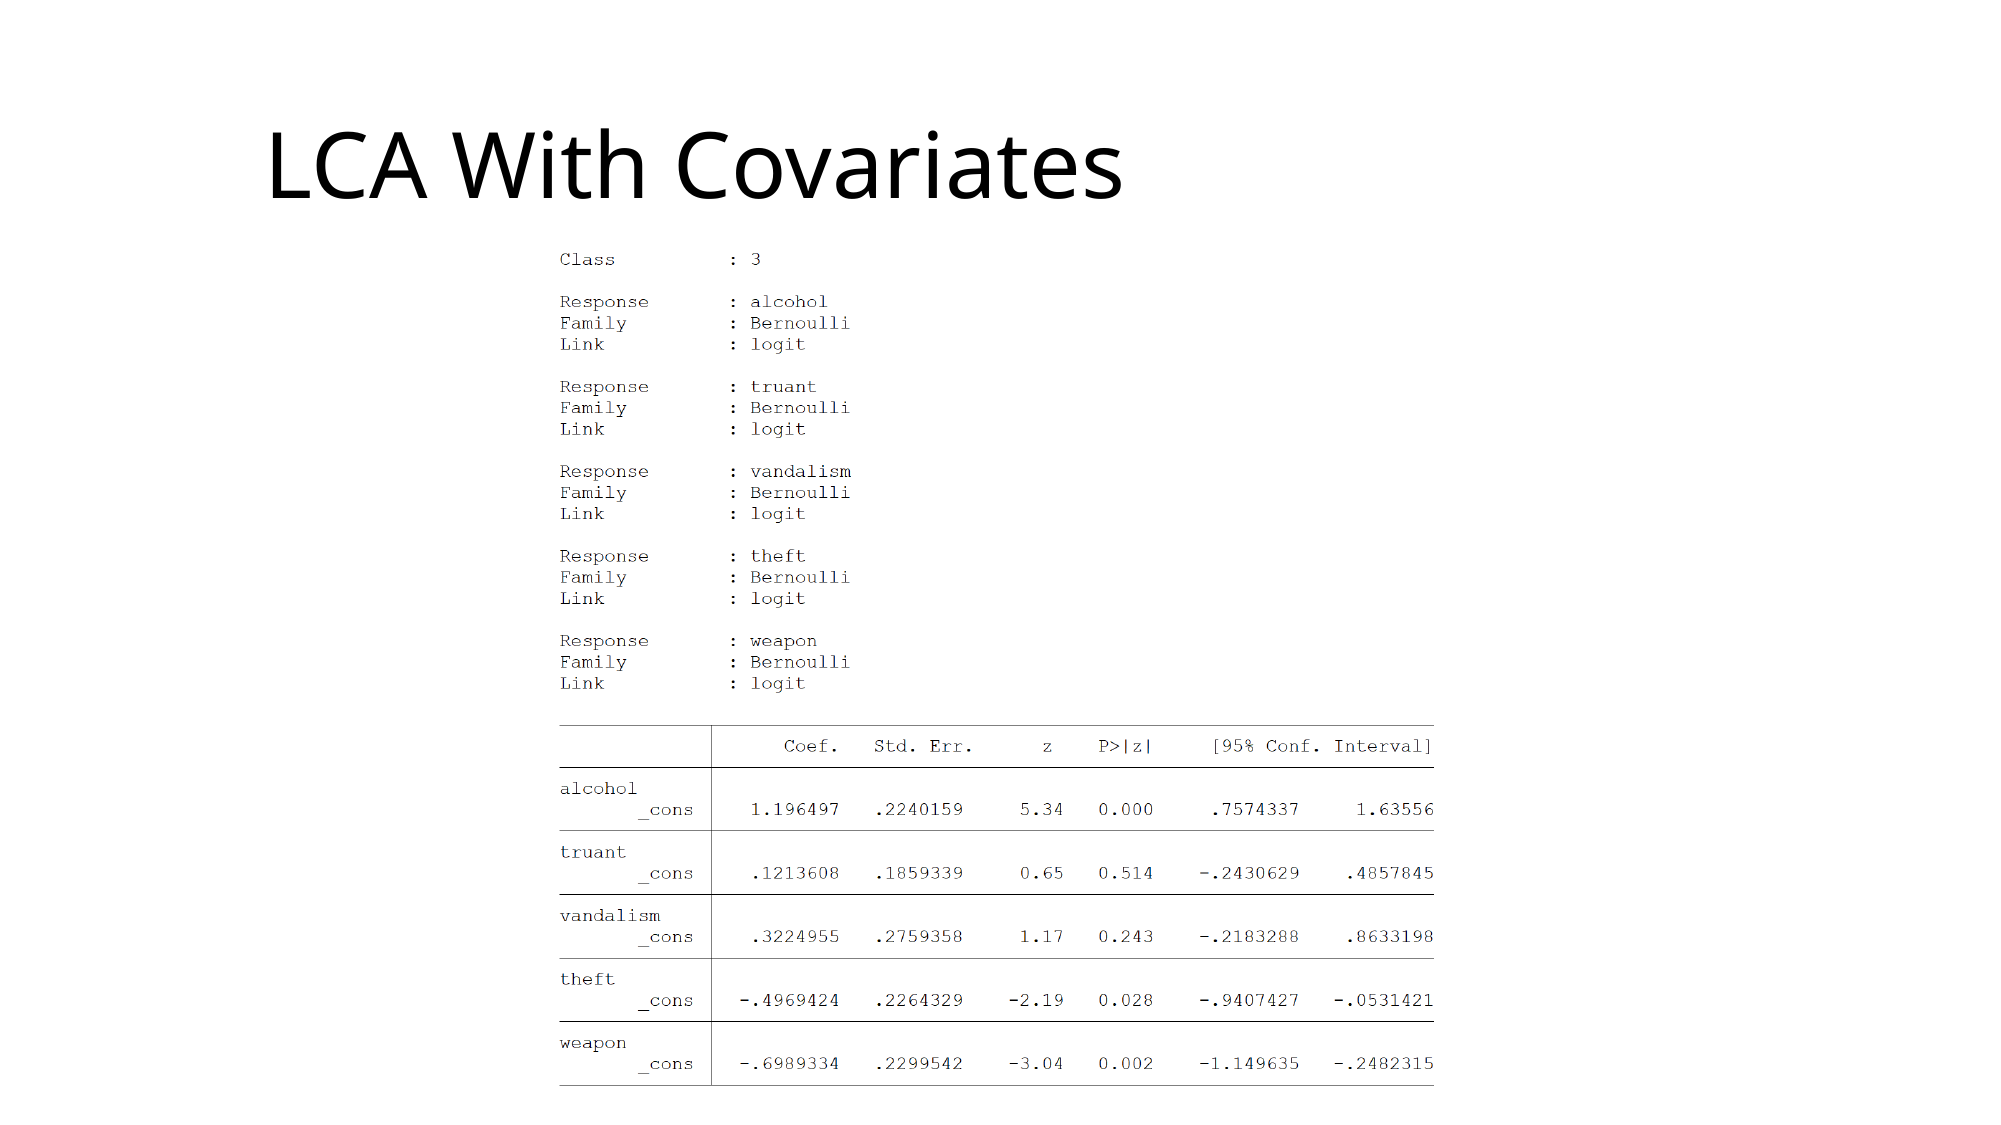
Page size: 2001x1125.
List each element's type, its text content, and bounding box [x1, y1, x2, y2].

title LCA With Covariates [249, 99, 1750, 238]
picture [553, 249, 1447, 1097]
